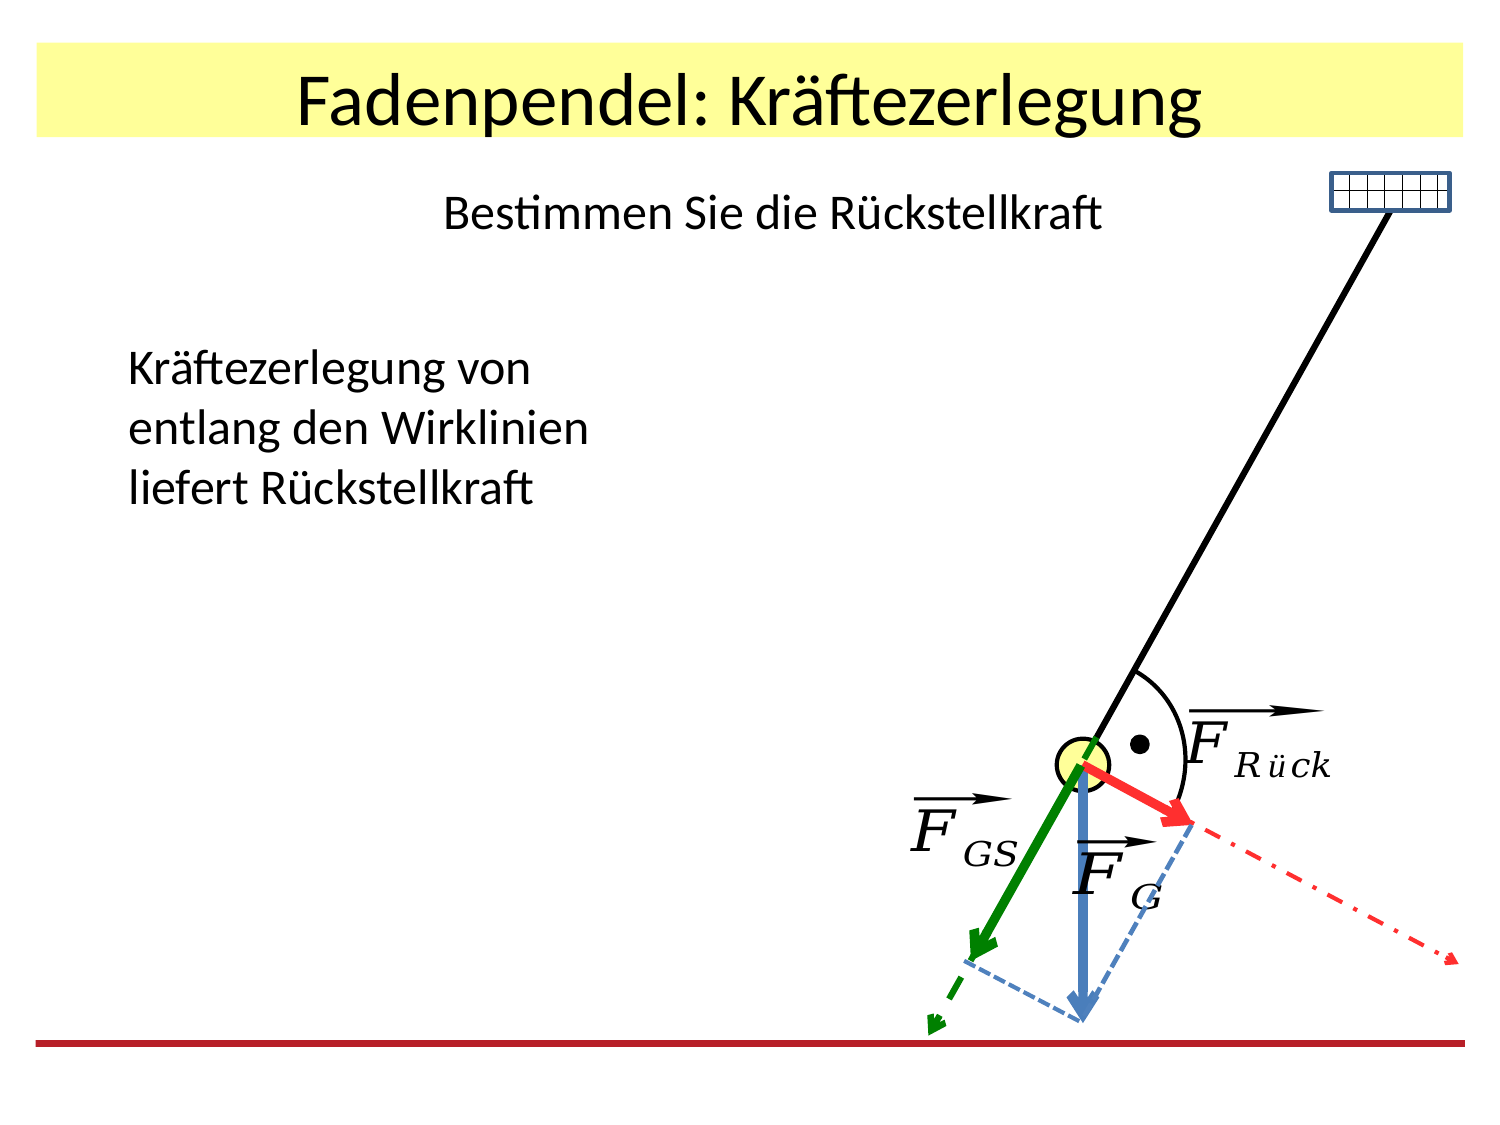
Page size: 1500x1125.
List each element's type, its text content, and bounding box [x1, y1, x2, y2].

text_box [928, 736, 1097, 1036]
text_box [1056, 172, 1450, 763]
text_box Bestimmen Sie die Rückstellkraft [428, 171, 1057, 247]
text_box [963, 960, 1077, 1024]
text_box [1083, 764, 1194, 826]
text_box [1081, 824, 1192, 1020]
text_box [970, 765, 1081, 962]
title Fadenpendel: Kräftezerlegung [41, 42, 1459, 149]
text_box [1194, 764, 1459, 965]
